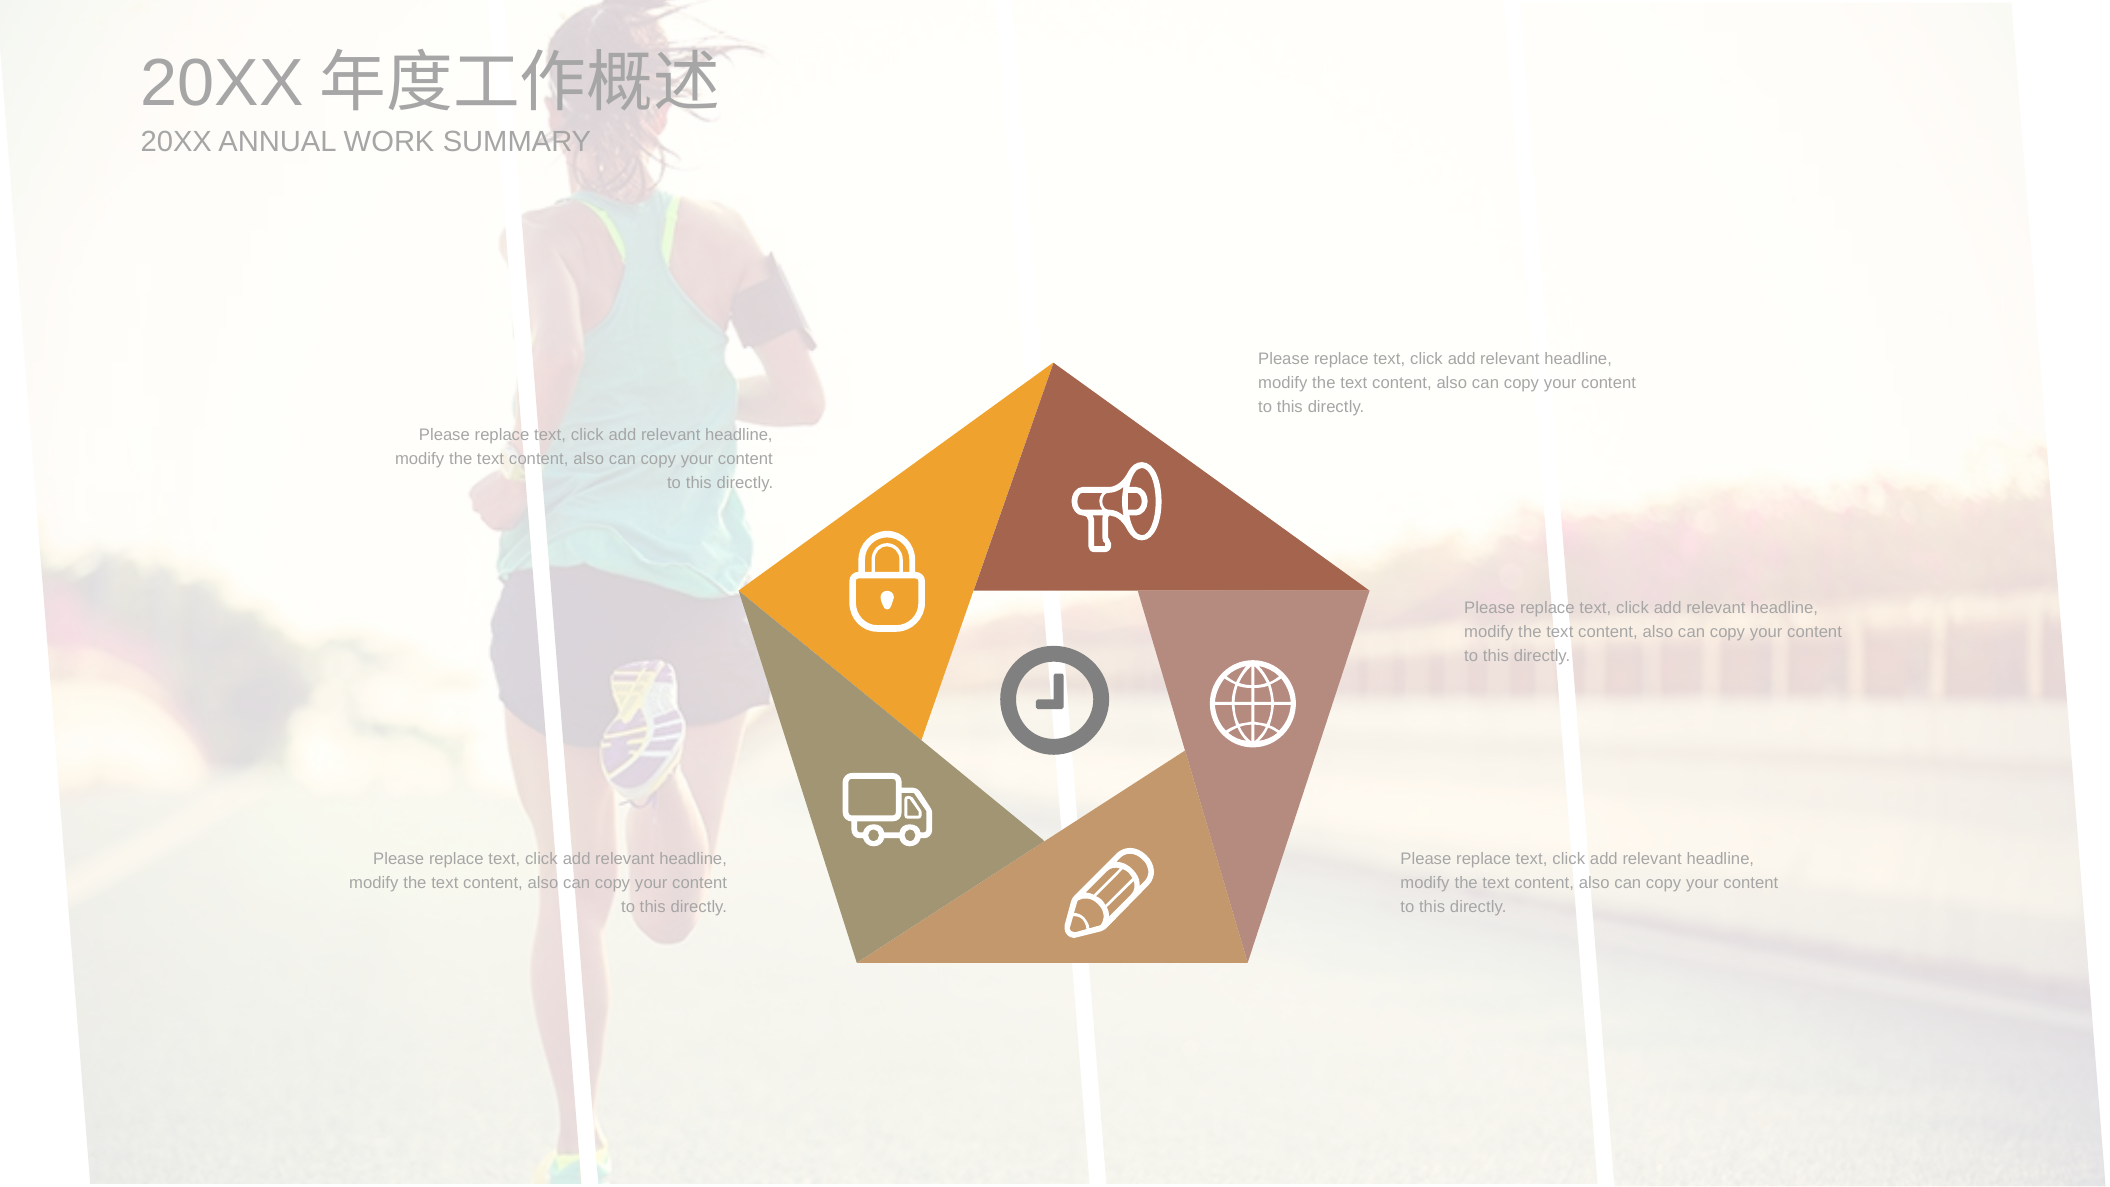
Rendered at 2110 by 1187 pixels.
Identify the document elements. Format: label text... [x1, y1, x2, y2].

text_box 20XX年度工作概述 [140, 38, 789, 119]
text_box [842, 772, 933, 847]
text_box 20XX ANNUAL WORK SUMMARY [140, 122, 602, 158]
text_box [738, 590, 1045, 963]
text_box [1071, 462, 1162, 553]
text_box [1137, 590, 1370, 962]
text_box Please replace text, click add relevant headline, modify the text content, also can copy your content to this directly. [334, 843, 728, 916]
text_box [858, 750, 1248, 963]
text_box Please replace text, click add relevant headline, modify the text content, also can copy your content to this directly. [1258, 343, 1652, 416]
text_box [739, 362, 1053, 739]
text_box Please replace text, click add relevant headline, modify the text content, also can copy your content to this directly. [380, 419, 774, 492]
text_box Please replace text, click add relevant headline, modify the text content, also can copy your content to this directly. [1400, 843, 1795, 916]
text_box [1064, 847, 1154, 938]
text_box [973, 362, 1369, 591]
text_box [849, 530, 925, 632]
text_box [1209, 660, 1296, 748]
text_box [1000, 645, 1110, 755]
text_box Please replace text, click add relevant headline, modify the text content, also can copy your content to this directly. [1464, 593, 1858, 666]
